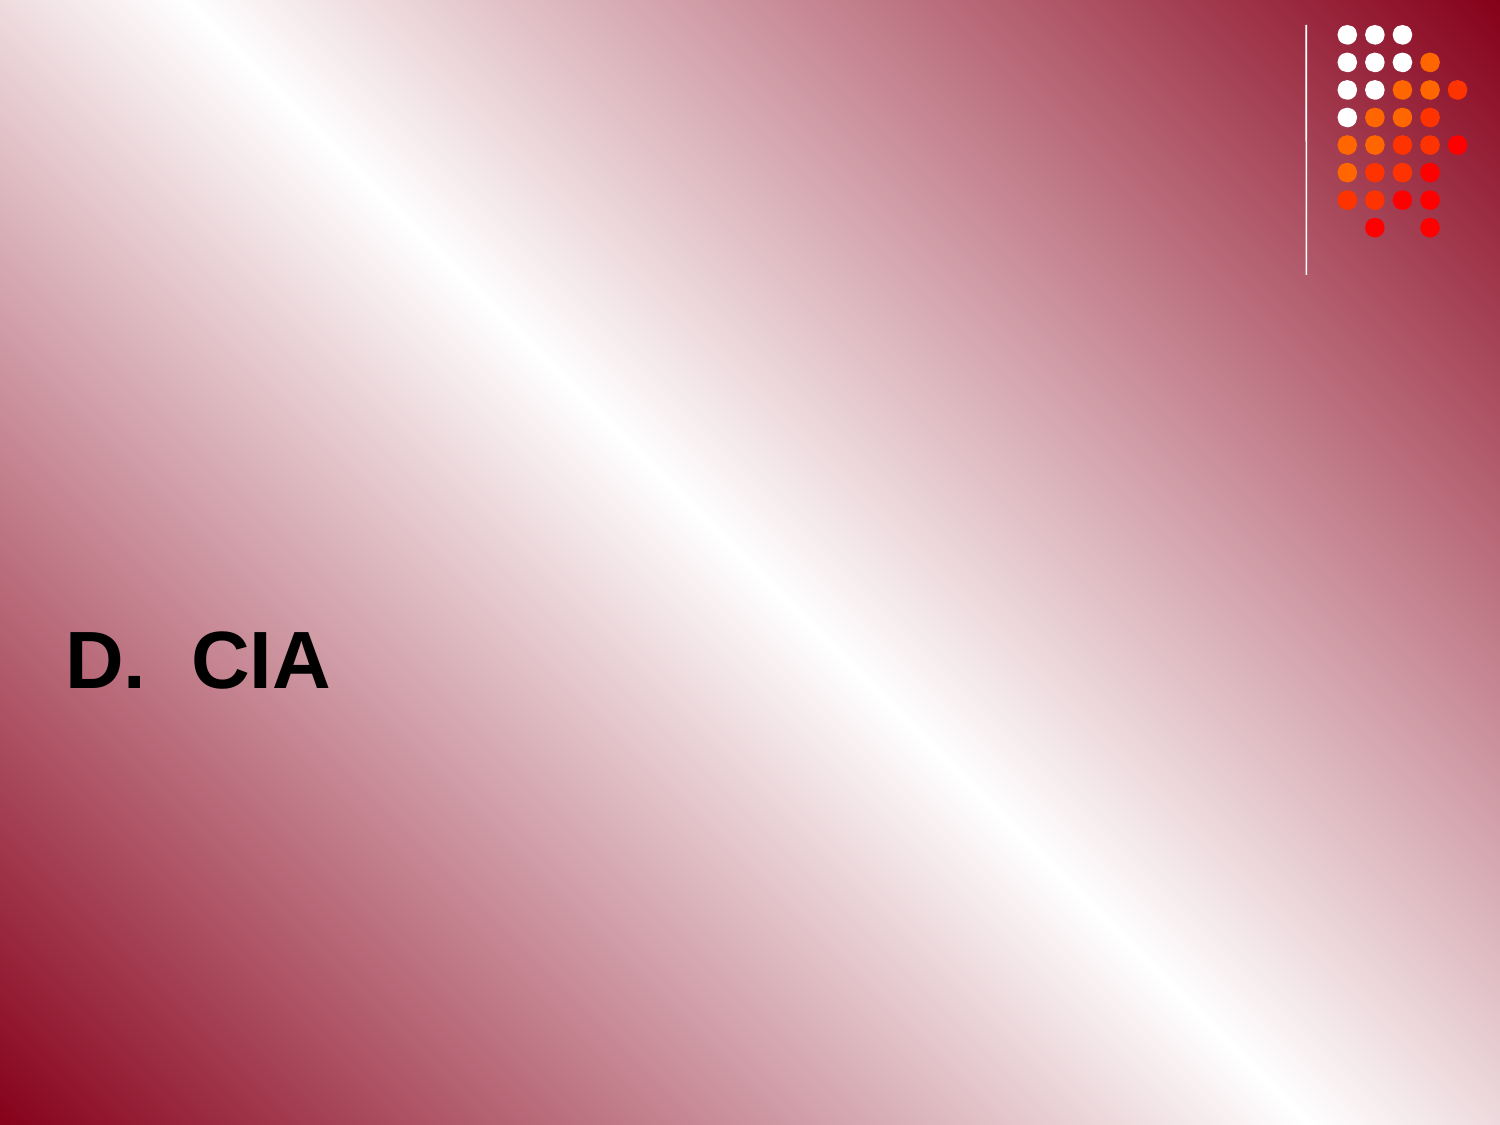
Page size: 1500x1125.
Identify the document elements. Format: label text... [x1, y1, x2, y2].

title D. CIA [50, 500, 1288, 713]
